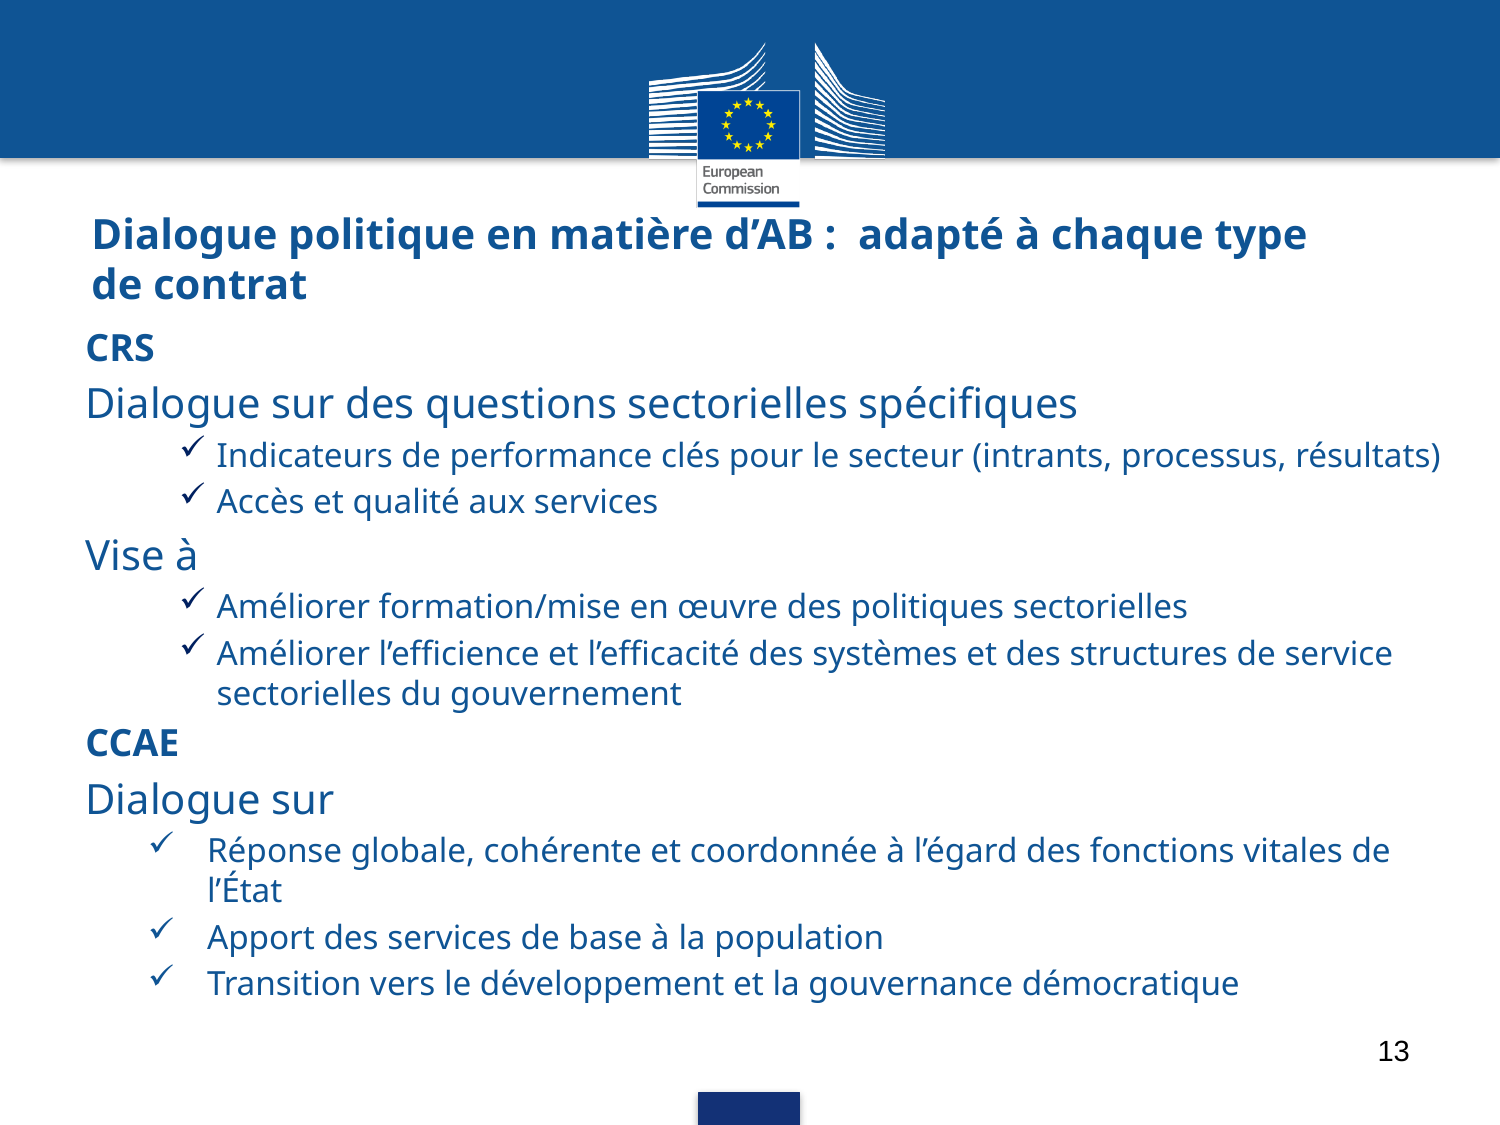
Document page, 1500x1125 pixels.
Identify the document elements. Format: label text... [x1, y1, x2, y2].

slide_number 13 [1074, 1024, 1426, 1103]
title Dialogue politique en matière d’AB : adapté à chaque type de contrat [17, 210, 1368, 305]
list CRS Dialogue sur des questions sectorielles spécifiques Indicateurs de performance clés pour le secteur (intrants, processus, résultats) Accès et qualité aux services Vise à Améliorer formation/mise en œuvre des politiques sectorielles Améliorer l’efficience et l’efficacité des systèmes et des structures de service sectorielles du gouvernement CCAE Dialogue sur Réponse globale, cohérente et coordonnée à l’égard des fonctions vitales de l’État Apport des services de base à la population Transition vers le développement et la gouvernance démocratique [70, 316, 1459, 1083]
picture [649, 42, 885, 208]
